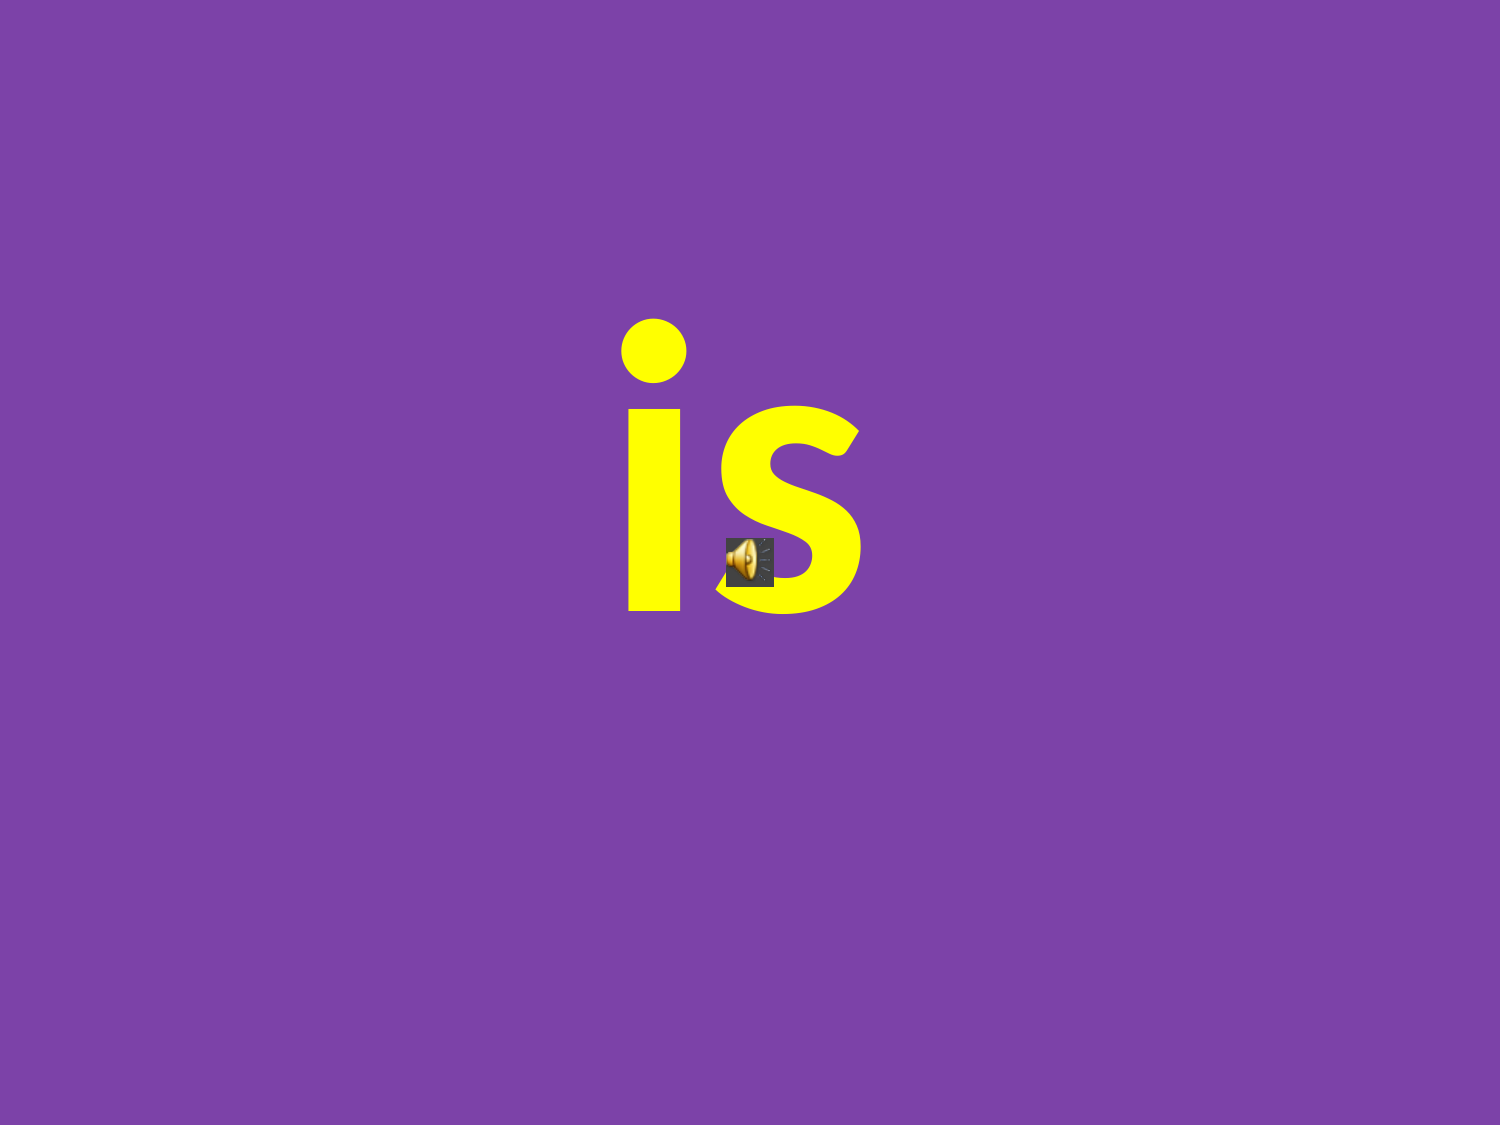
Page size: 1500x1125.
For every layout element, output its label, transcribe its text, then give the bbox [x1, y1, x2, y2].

picture [724, 537, 776, 588]
text_box is [162, 187, 1313, 703]
